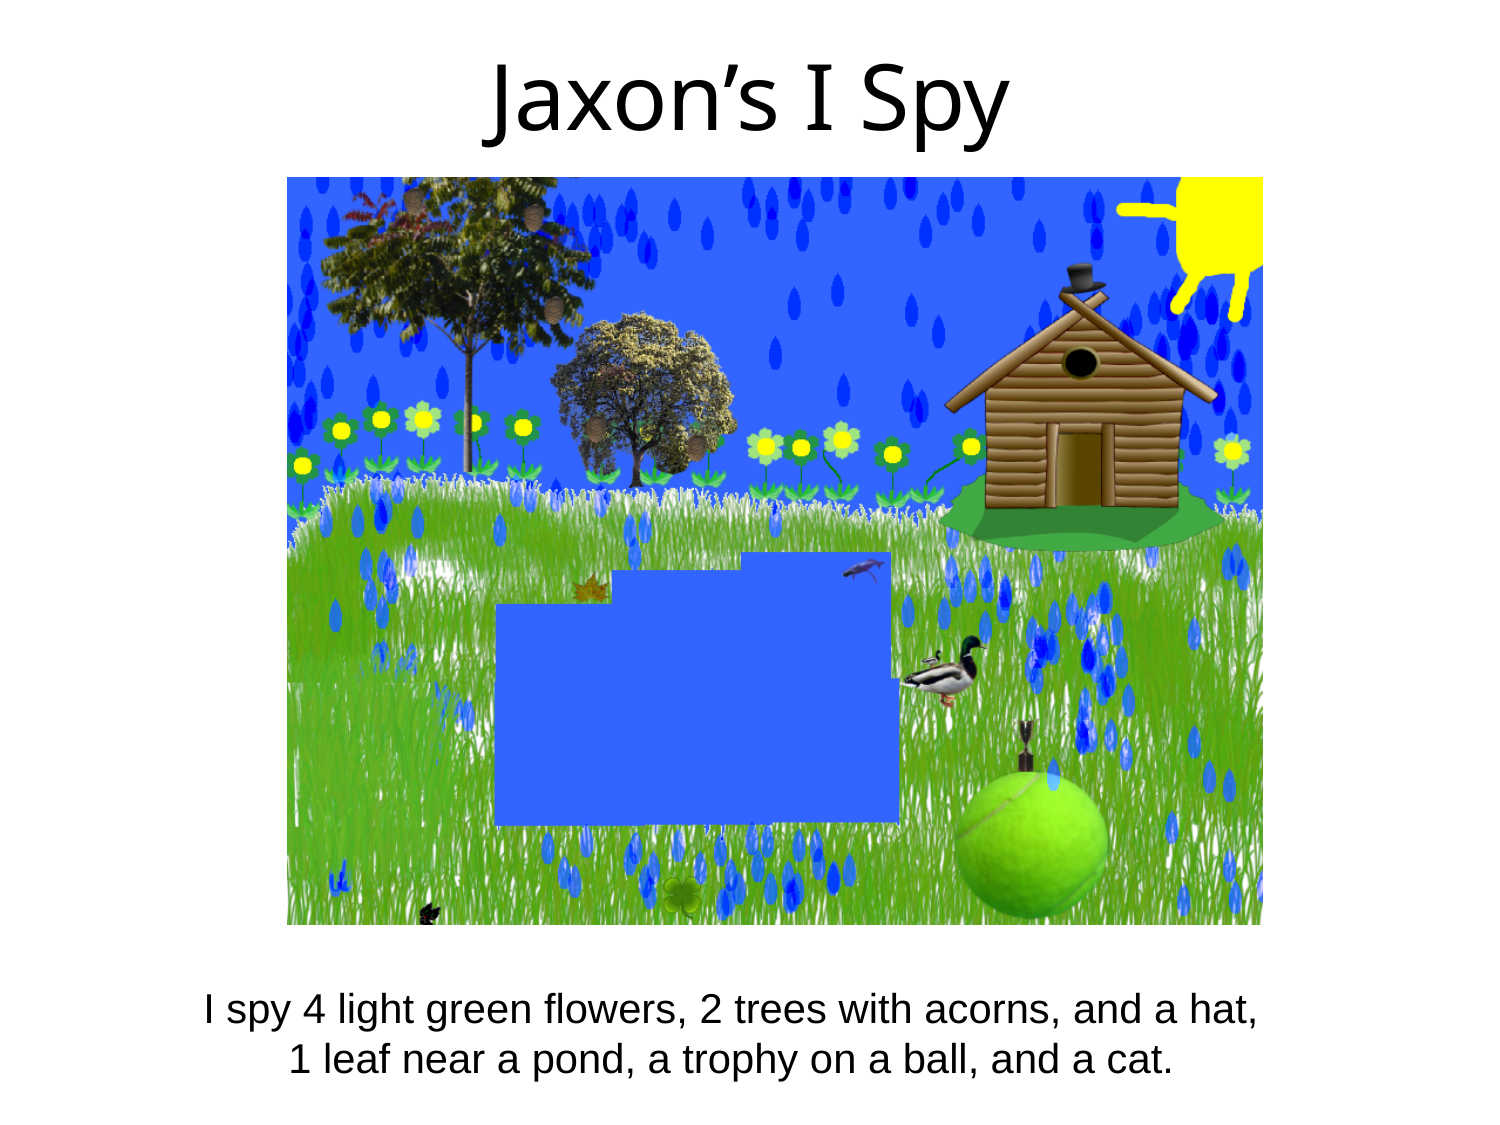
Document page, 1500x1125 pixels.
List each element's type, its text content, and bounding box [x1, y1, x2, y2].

picture [287, 177, 1263, 926]
text_box I spy 4 light green flowers, 2 trees with acorns, and a hat, 1 leaf near a pond, a trophy on a ball, and a cat. [0, 974, 1463, 1090]
title Jaxon’s I Spy [75, 0, 1425, 188]
